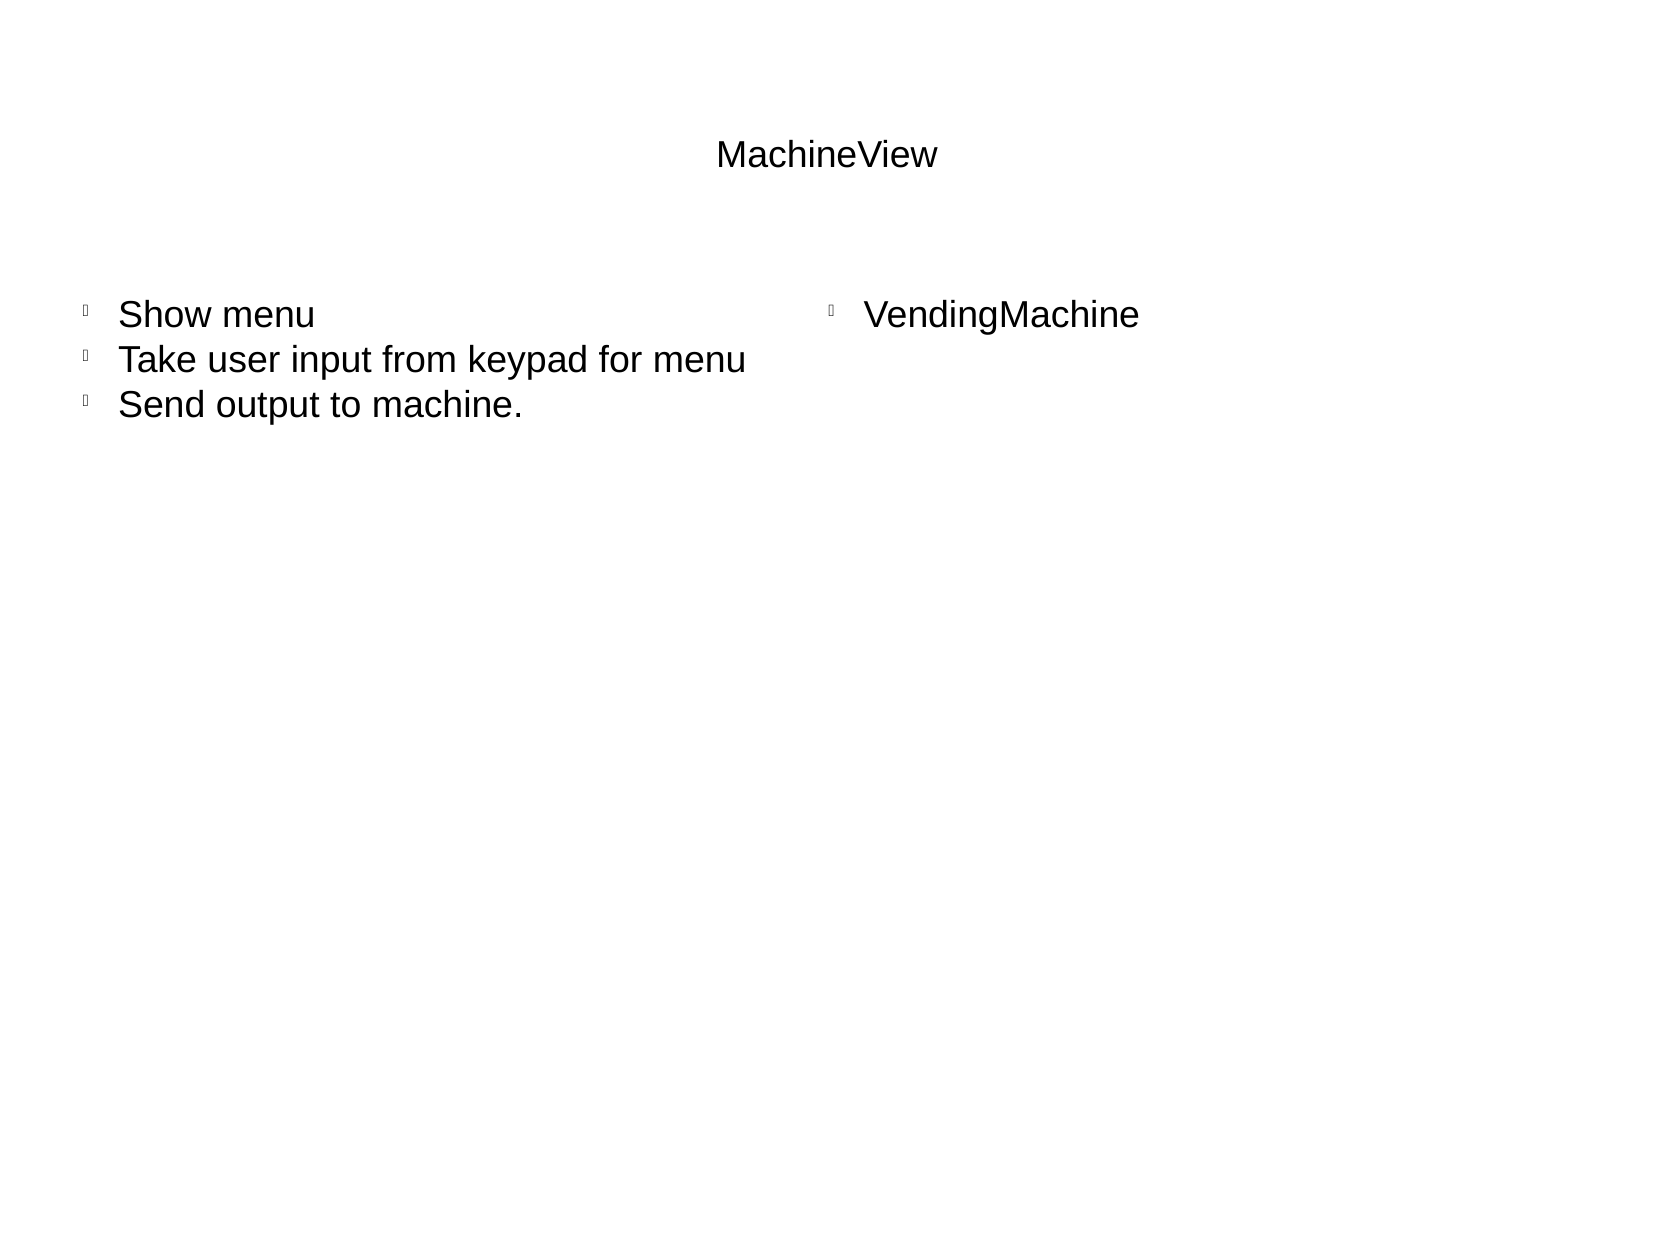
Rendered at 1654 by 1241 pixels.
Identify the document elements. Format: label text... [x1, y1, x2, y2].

text_box MachineView [82, 49, 1571, 257]
text_box VendingMachine [828, 290, 1539, 1010]
text_box Show menu Take user input from keypad for menu Send output to machine. [82, 290, 793, 1010]
